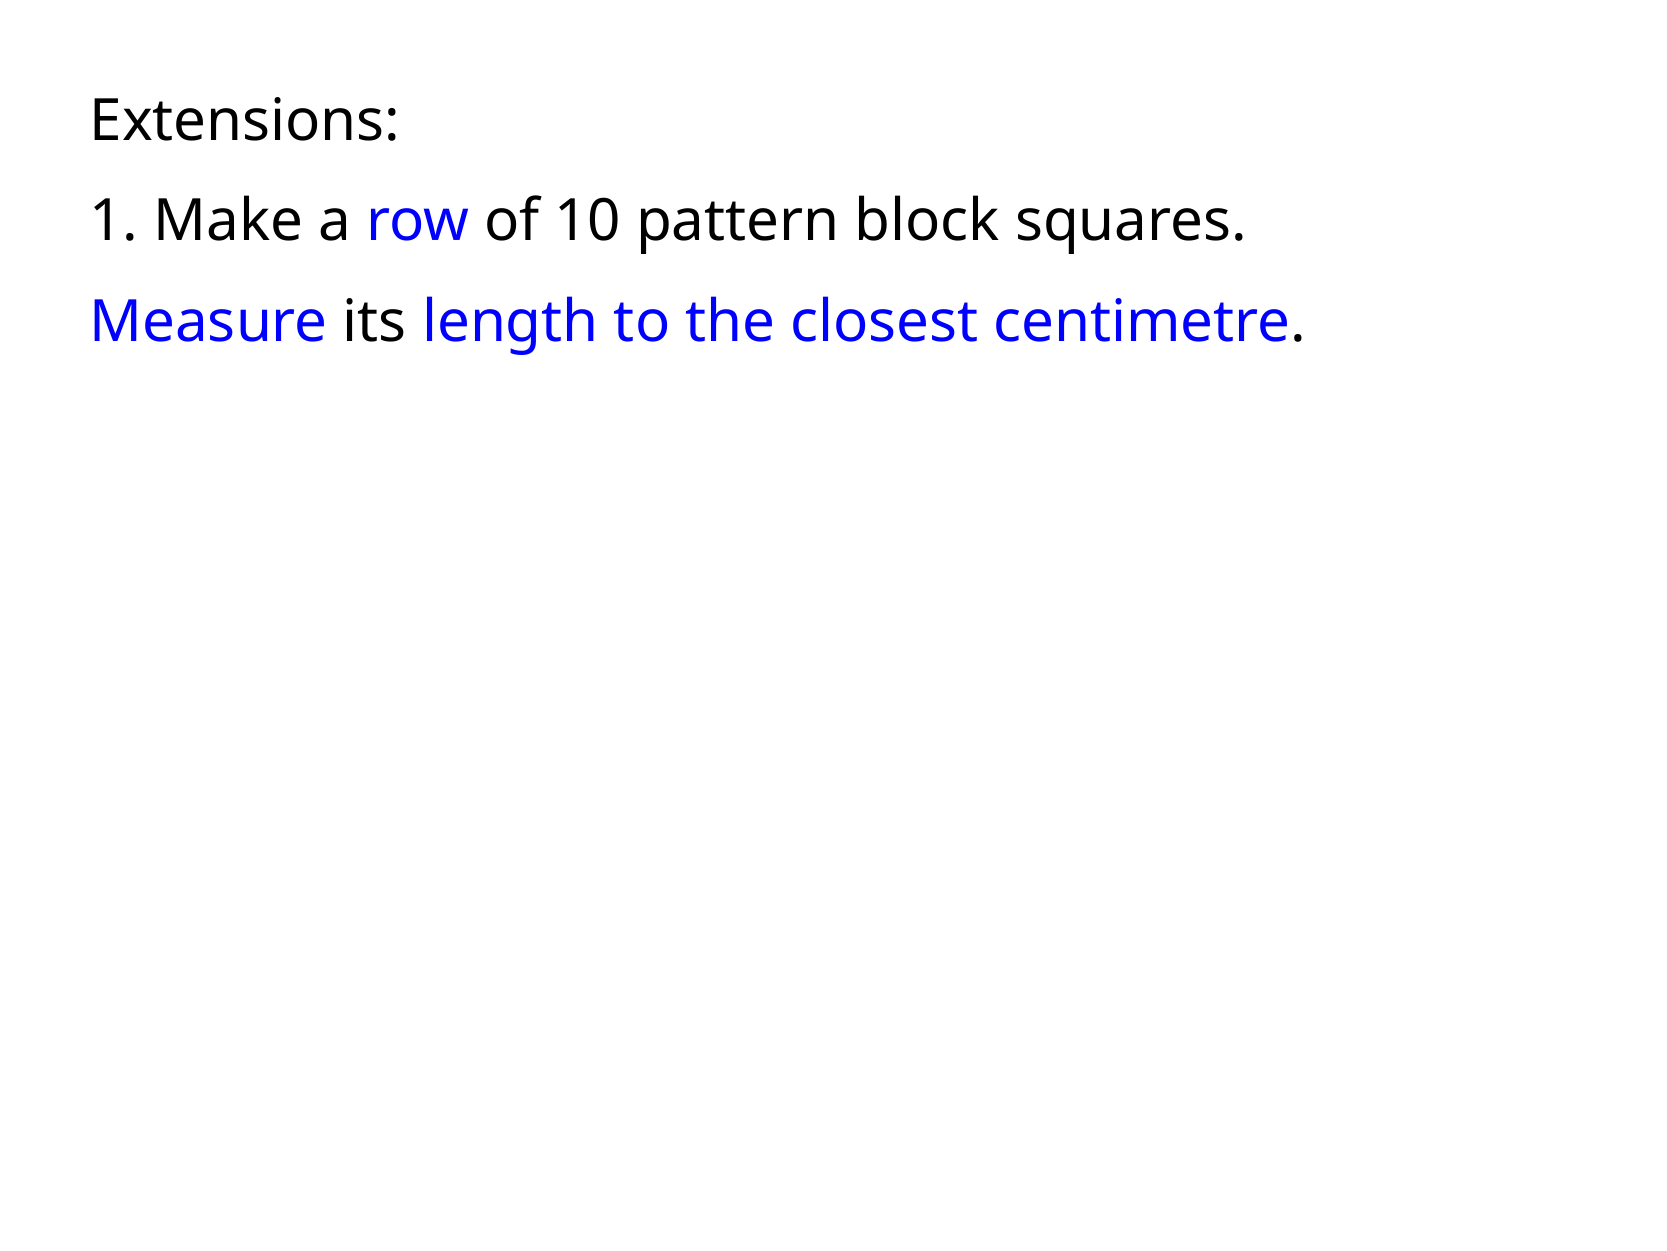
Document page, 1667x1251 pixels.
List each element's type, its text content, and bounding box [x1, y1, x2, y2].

text_box Extensions: 1. Make a row of 10 pattern block squares. Measure its length to the closest centimetre. [75, 64, 1638, 361]
